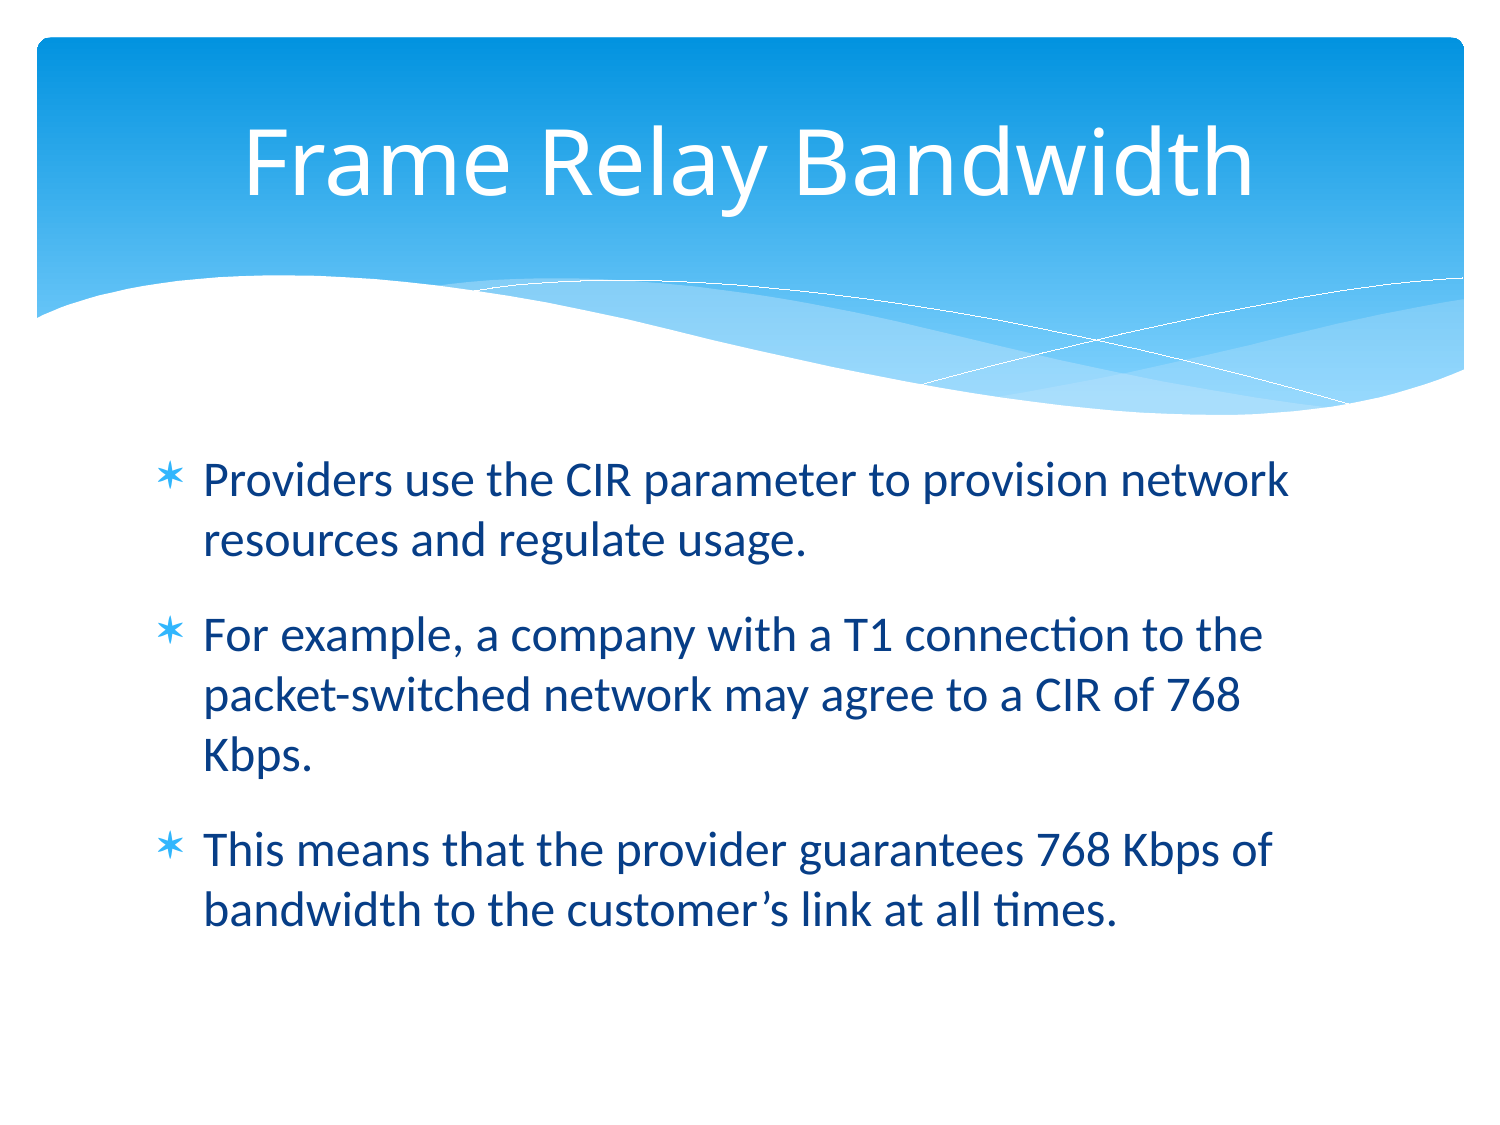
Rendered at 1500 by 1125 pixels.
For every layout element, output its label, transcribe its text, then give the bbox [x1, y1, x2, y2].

title Frame Relay Bandwidth [75, 55, 1425, 261]
list Providers use the CIR parameter to provision network resources and regulate usage. For example, a company with a T1 connection to the packet-switched network may agree to a CIR of 768 Kbps. This means that the provider guarantees 768 Kbps of bandwidth to the customer’s link at all times. [143, 438, 1359, 1005]
